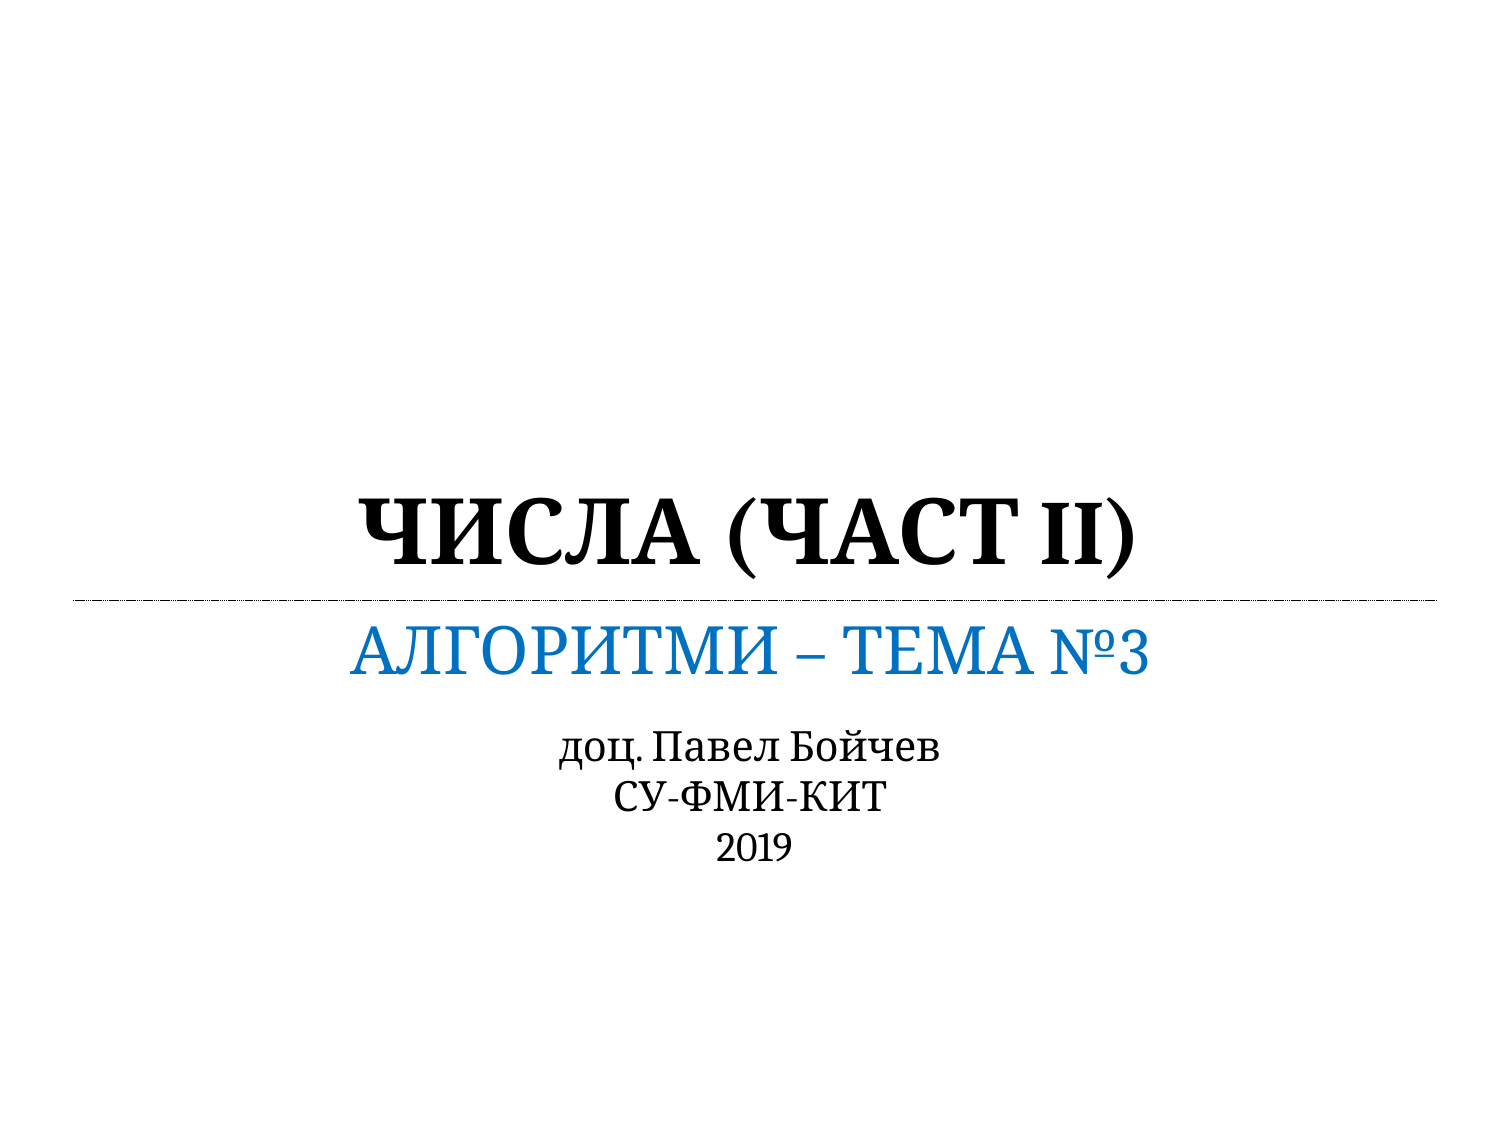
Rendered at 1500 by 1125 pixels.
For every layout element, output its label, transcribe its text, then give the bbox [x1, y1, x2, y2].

title Числа (част II) [0, 346, 1500, 594]
subtitle Алгоритми – тема №3 [0, 597, 1500, 716]
